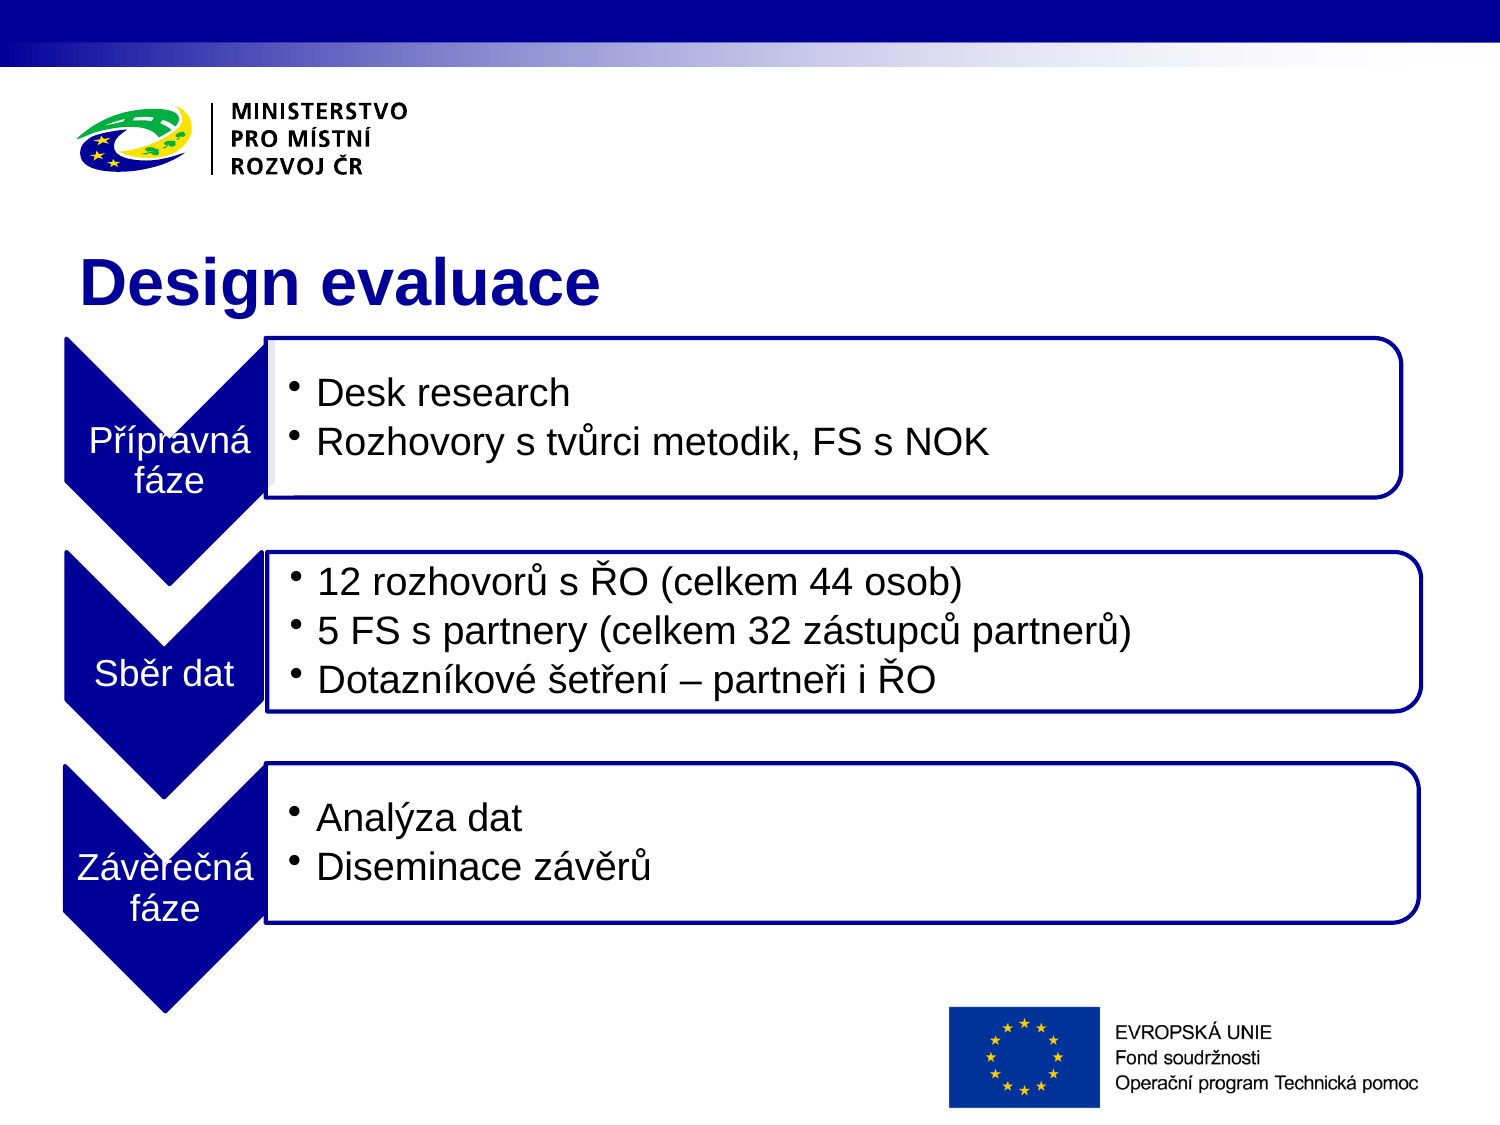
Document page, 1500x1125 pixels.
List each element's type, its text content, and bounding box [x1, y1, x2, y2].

picture [915, 973, 1452, 1125]
title Design evaluace [64, 231, 1425, 315]
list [64, 337, 1426, 1012]
